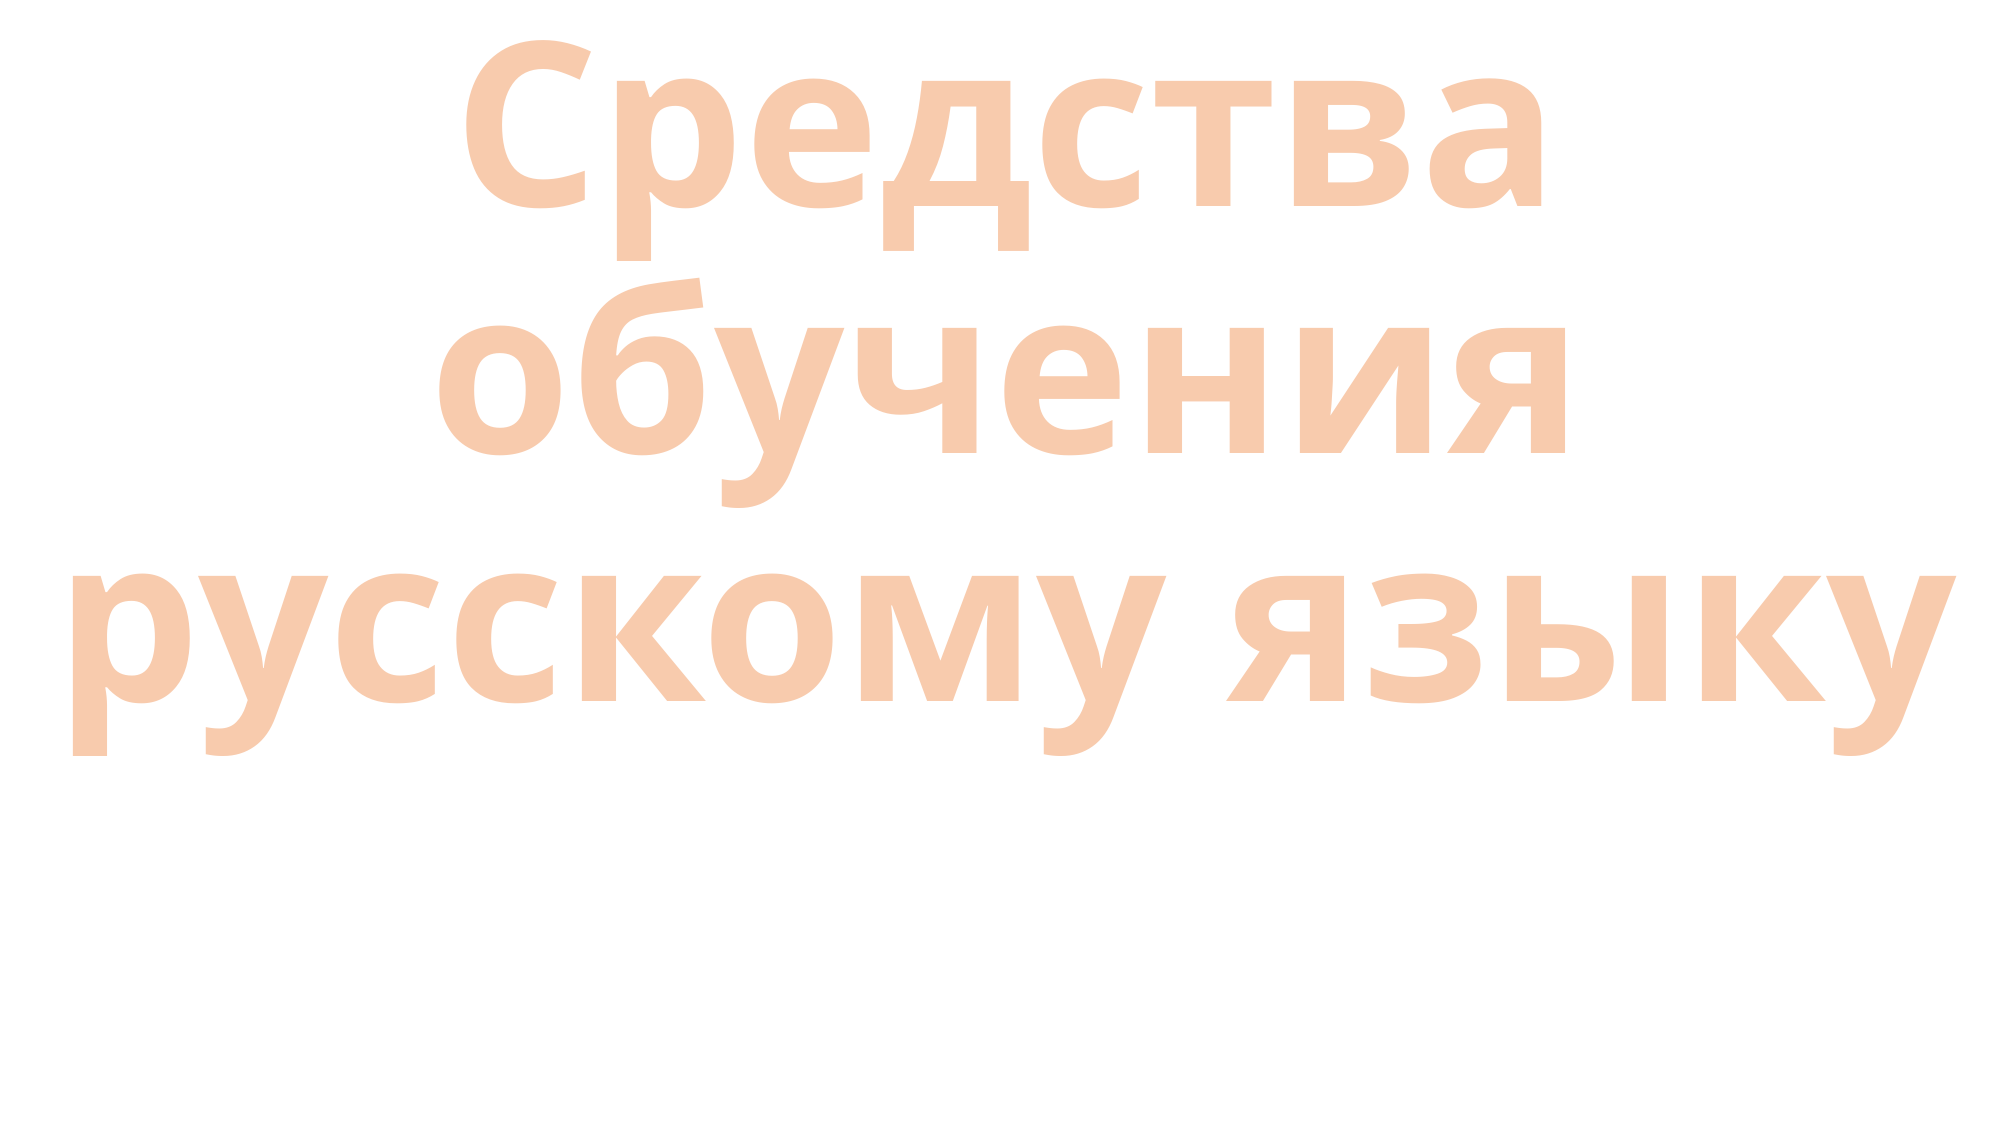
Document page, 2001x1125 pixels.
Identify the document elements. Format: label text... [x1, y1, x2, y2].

title Средства обучения русскому языку [25, 366, 1989, 759]
